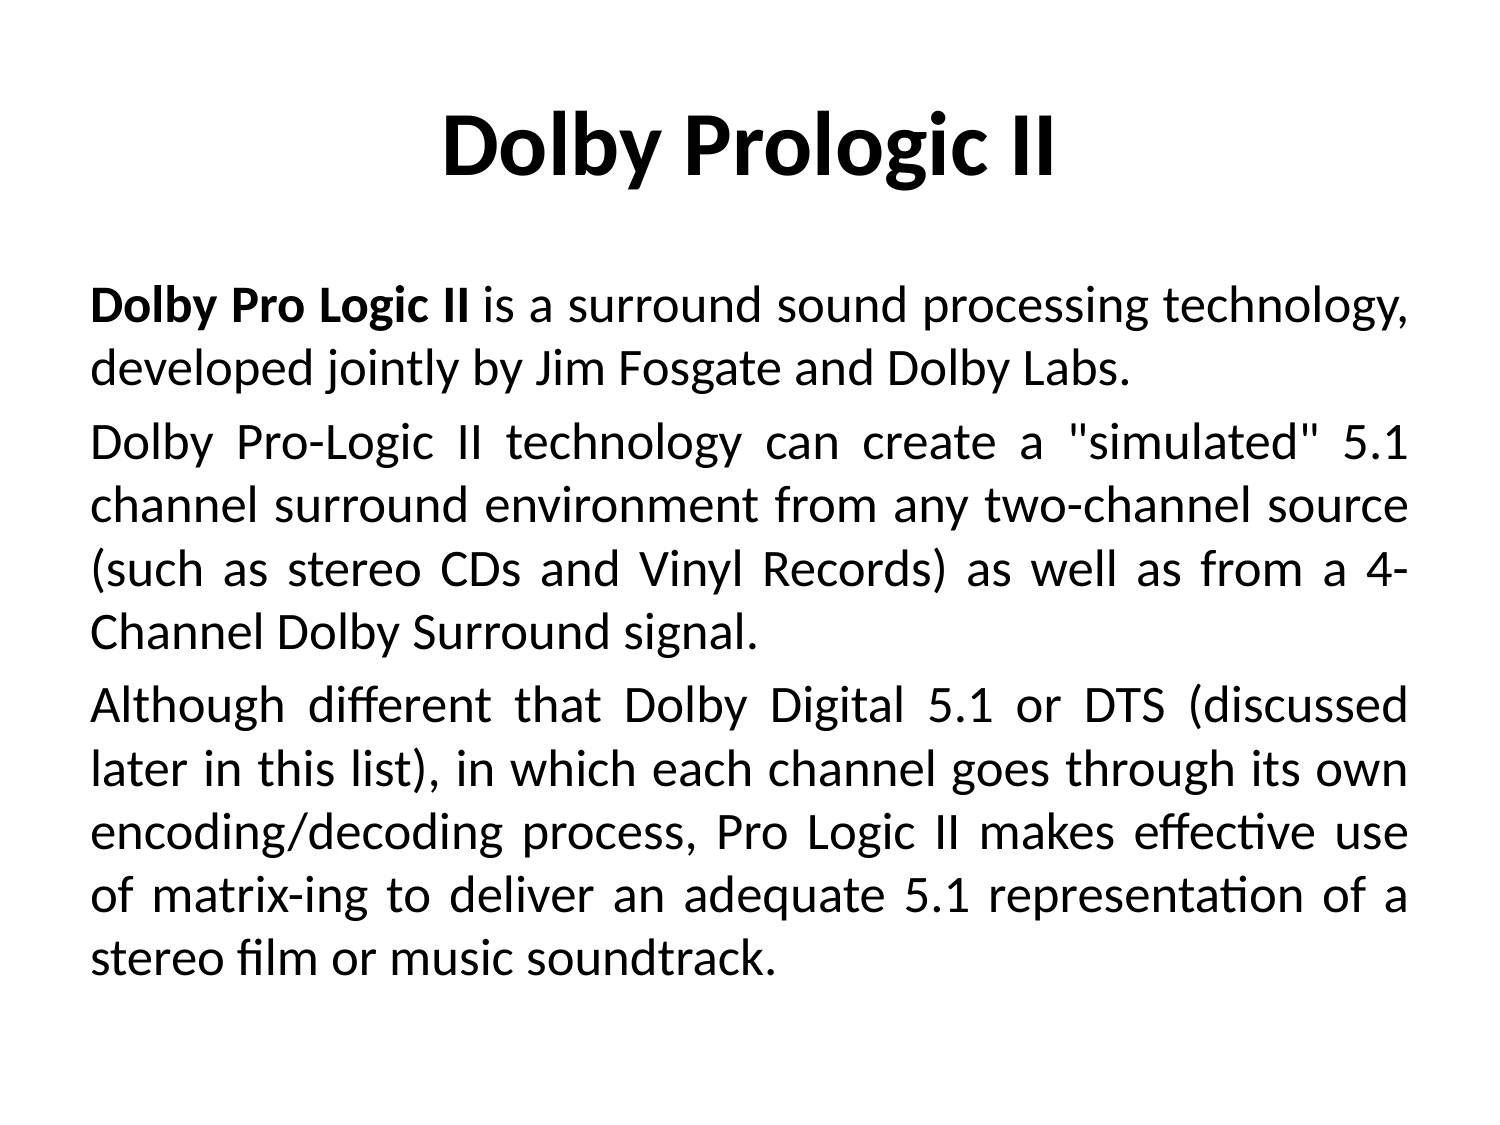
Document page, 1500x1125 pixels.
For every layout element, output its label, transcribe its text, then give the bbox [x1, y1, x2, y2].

title Dolby Prologic II [75, 45, 1425, 233]
list Dolby Pro Logic II is a surround sound processing technology, developed jointly by Jim Fosgate and Dolby Labs. Dolby Pro-Logic II technology can create a "simulated" 5.1 channel surround environment from any two-channel source (such as stereo CDs and Vinyl Records) as well as from a 4-Channel Dolby Surround signal. Although different that Dolby Digital 5.1 or DTS (discussed later in this list), in which each channel goes through its own encoding/decoding process, Pro Logic II makes effective use of matrix-ing to deliver an adequate 5.1 representation of a stereo film or music soundtrack. [75, 262, 1425, 1005]
